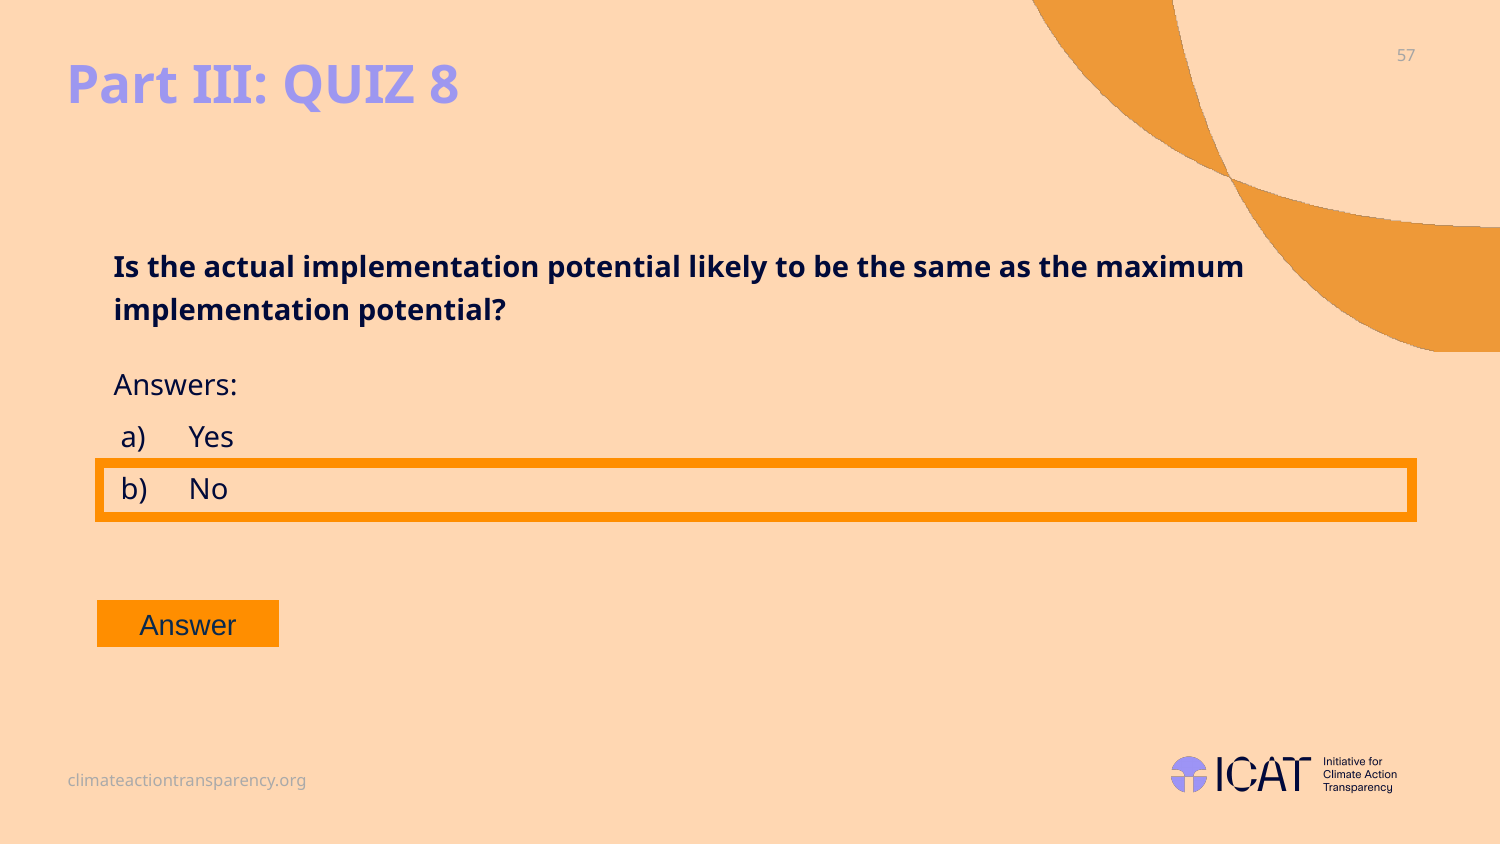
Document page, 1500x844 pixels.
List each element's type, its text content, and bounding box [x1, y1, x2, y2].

text_box [99, 463, 1412, 518]
list Chapter 7 [1412, 459, 1416, 521]
title Part III: QUIZ 8 [51, 35, 1449, 130]
picture [1171, 724, 1430, 824]
picture [976, 0, 1500, 352]
list Answers: Yes No [98, 363, 1412, 721]
list Is the actual implementation potential likely to be the same as the maximum implementation potential? [98, 204, 1416, 363]
text_box Answer [98, 600, 278, 647]
